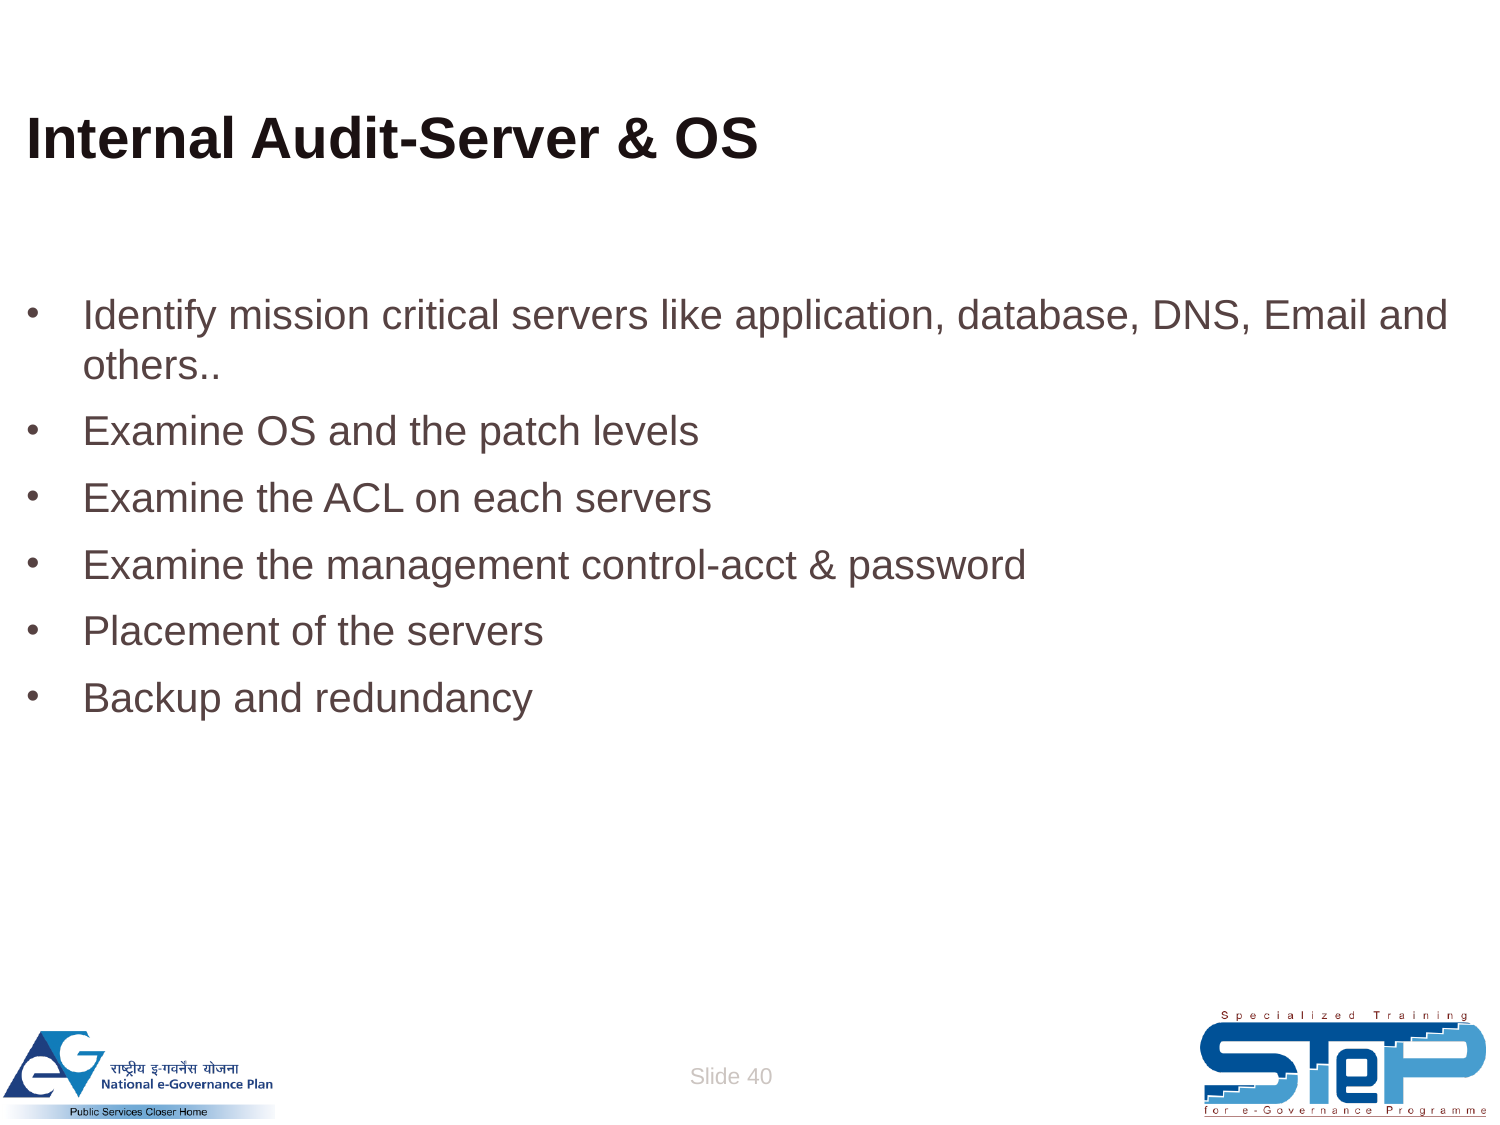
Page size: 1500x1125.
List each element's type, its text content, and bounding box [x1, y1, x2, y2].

picture [1200, 1011, 1486, 1117]
title Internal Audit-Server & OS [26, 99, 1472, 224]
list Identify mission critical servers like application, database, DNS, Email and others.. Examine OS and the patch levels Examine the ACL on each servers Examine the management control-acct & password Placement of the servers Backup and redundancy [26, 287, 1474, 999]
picture [2, 1031, 275, 1119]
